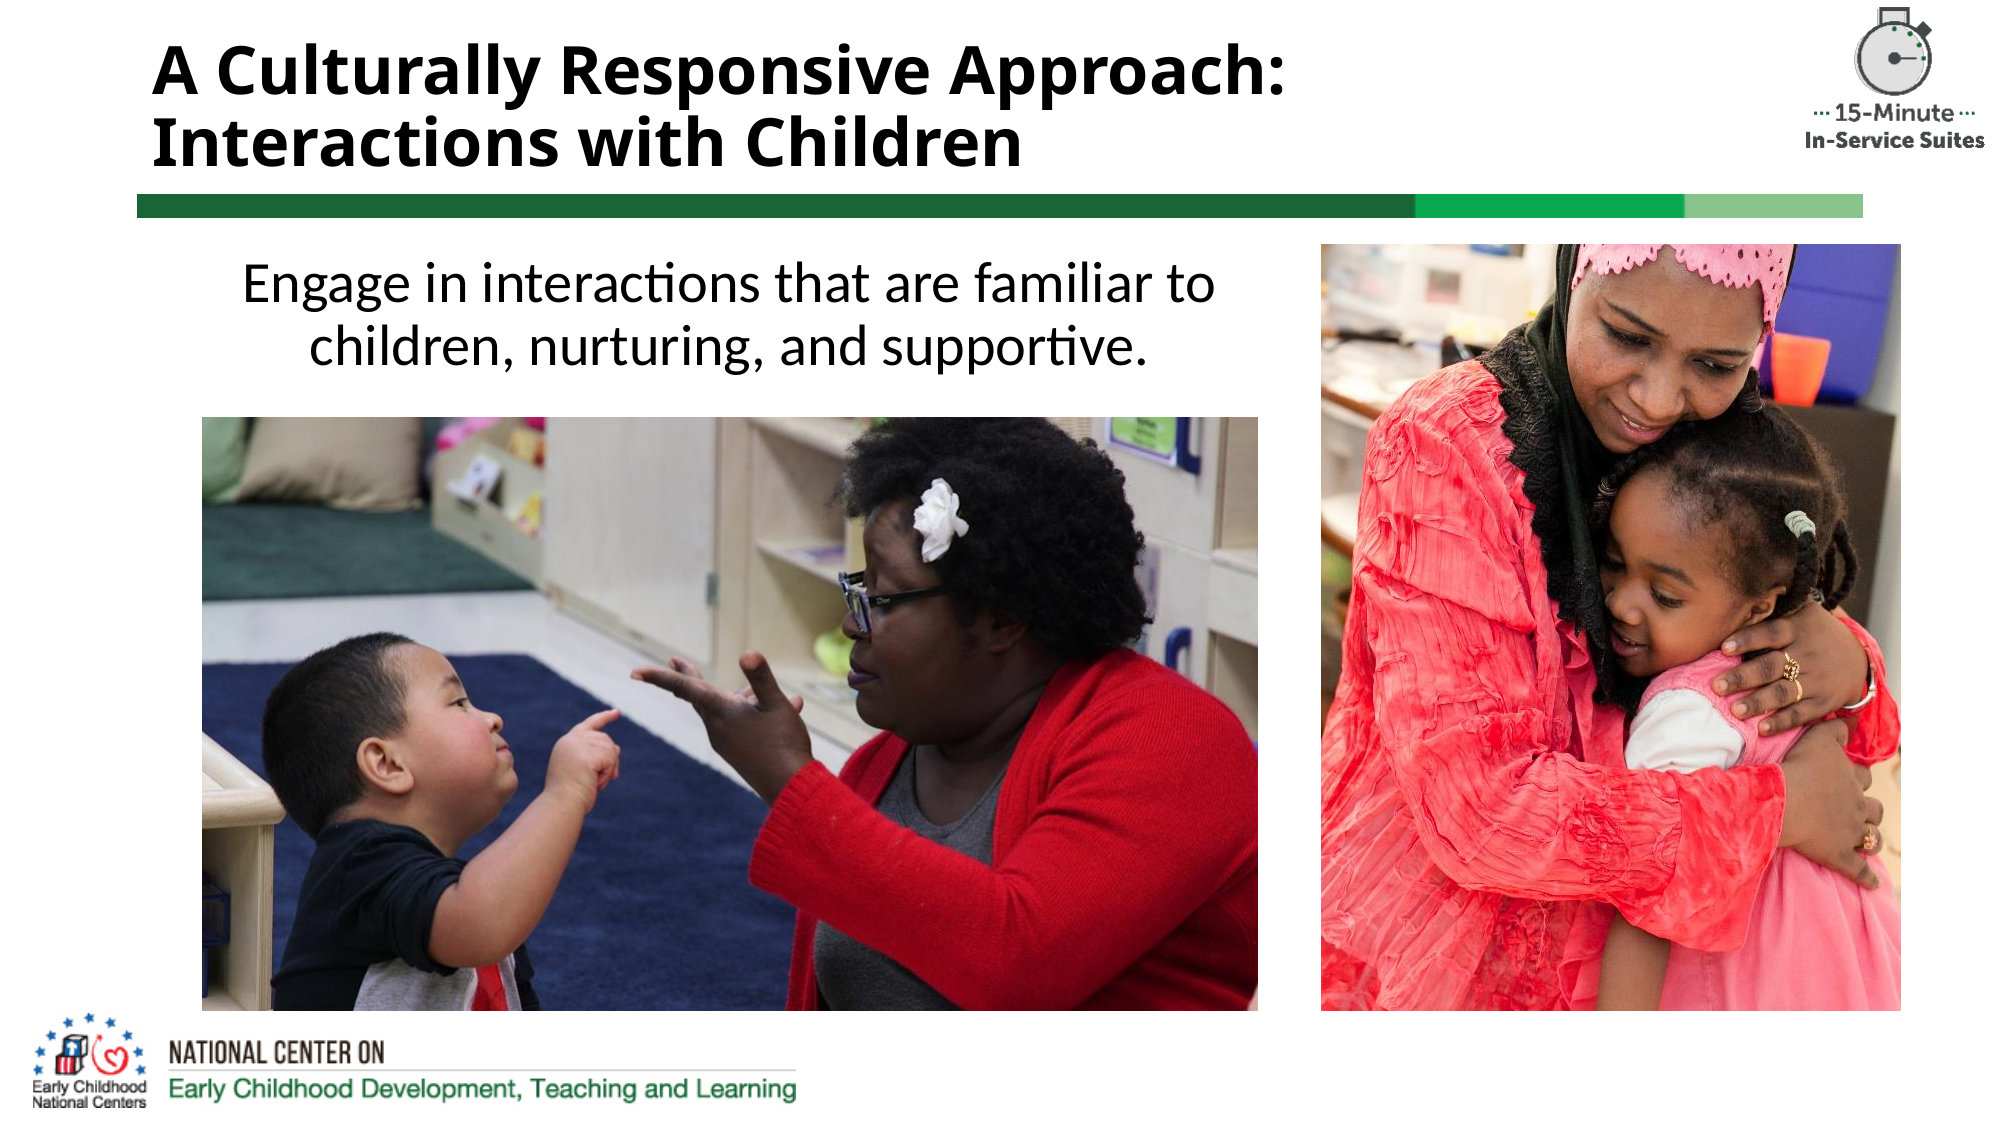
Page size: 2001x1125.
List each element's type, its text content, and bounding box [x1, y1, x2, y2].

picture [201, 417, 1258, 1012]
picture [1790, 0, 1999, 161]
list Engage in interactions that are familiar to children, nurturing, and supportive. [202, 244, 1258, 395]
picture [33, 1013, 796, 1108]
picture [1321, 244, 1901, 1011]
picture [1322, 194, 1863, 218]
title A Culturally Responsive Approach: Interactions with Children [137, 0, 1322, 218]
